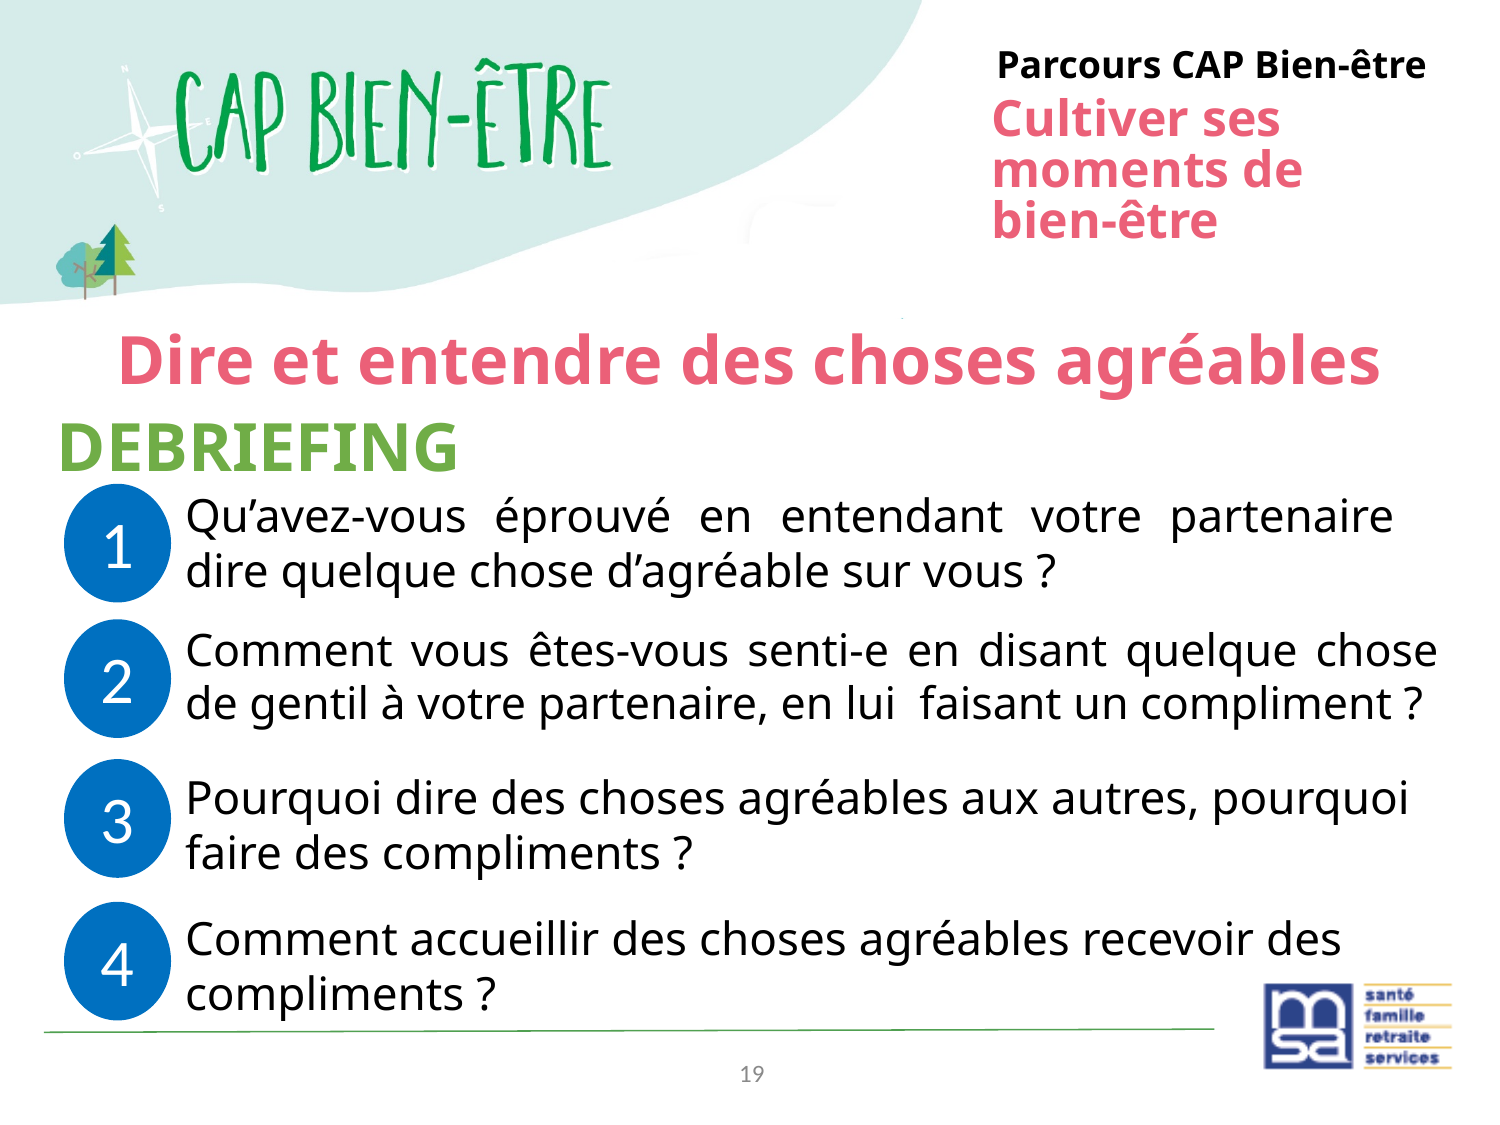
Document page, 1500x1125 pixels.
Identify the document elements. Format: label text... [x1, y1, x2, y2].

text_box Parcours CAP Bien-être [968, 34, 1455, 94]
text_box Comment vous êtes-vous senti-e en disant quelque chose de gentil à votre partenaire, en lui faisant un compliment ? [170, 613, 1455, 729]
picture [1250, 929, 1476, 1125]
text_box Dire et entendre des choses agréables [0, 319, 1500, 409]
text_box 3 [64, 759, 171, 878]
text_box DEBRIEFING [39, 409, 479, 493]
text_box Qu’avez-vous éprouvé en entendant votre partenaire dire quelque chose d’agréable sur vous ? [170, 479, 1410, 608]
text_box 1 [64, 484, 171, 602]
picture [0, 0, 941, 320]
text_box 4 [64, 902, 170, 1020]
text_box Comment accueillir des choses agréables recevoir des compliments ? [170, 902, 1455, 1033]
text_box 19 [54, 1042, 1245, 1103]
text_box Cultiver ses moments de bien-être [945, 54, 1405, 291]
text_box 2 [64, 620, 171, 738]
text_box Pourquoi dire des choses agréables aux autres, pourquoi faire des compliments ? [170, 761, 1460, 891]
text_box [43, 1028, 1215, 1033]
